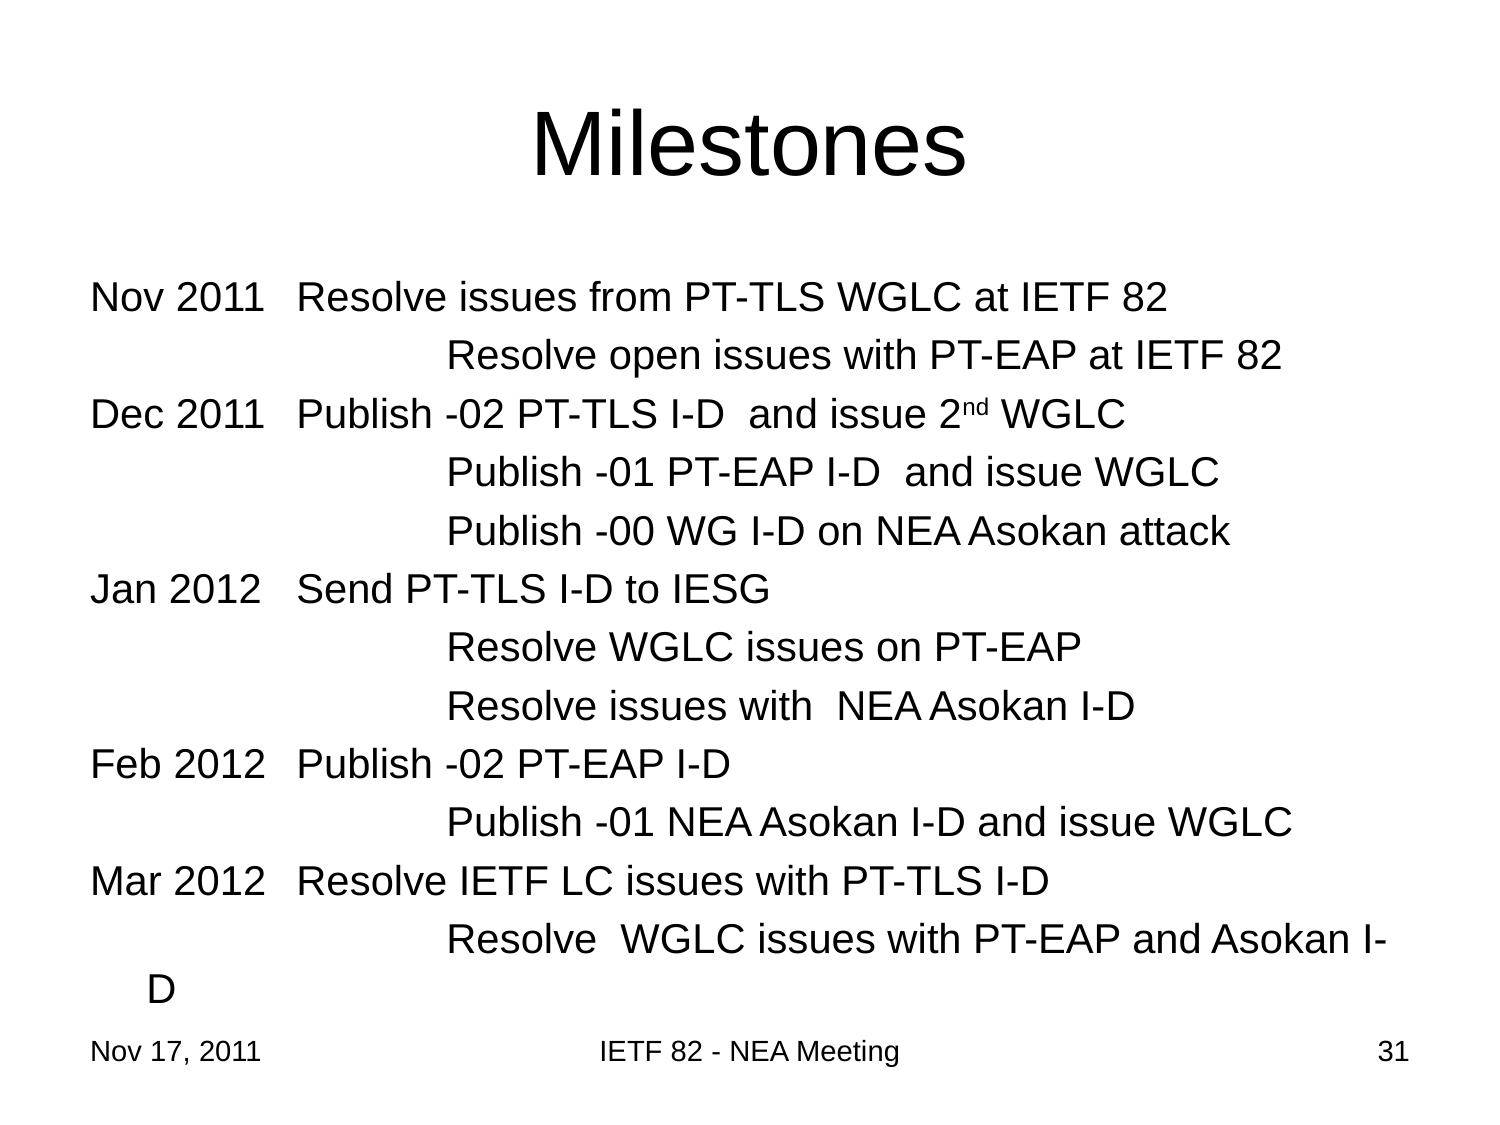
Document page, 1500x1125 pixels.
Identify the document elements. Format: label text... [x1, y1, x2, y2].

slide_number 31 [1074, 1024, 1426, 1103]
footer IETF 82 - NEA Meeting [512, 1024, 988, 1103]
title Milestones [74, 44, 1426, 233]
list Nov 2011 Resolve issues from PT-TLS WGLC at IETF 82 Resolve open issues with PT-EAP at IETF 82 Dec 2011 Publish -02 PT-TLS I-D and issue 2nd WGLC Publish -01 PT-EAP I-D and issue WGLC Publish -00 WG I-D on NEA Asokan attack Jan 2012 Send PT-TLS I-D to IESG Resolve WGLC issues on PT-EAP Resolve issues with NEA Asokan I-D Feb 2012 Publish -02 PT-EAP I-D Publish -01 NEA Asokan I-D and issue WGLC Mar 2012 Resolve IETF LC issues with PT-TLS I-D Resolve WGLC issues with PT-EAP and Asokan I-D [74, 262, 1426, 1006]
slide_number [74, 1024, 426, 1103]
